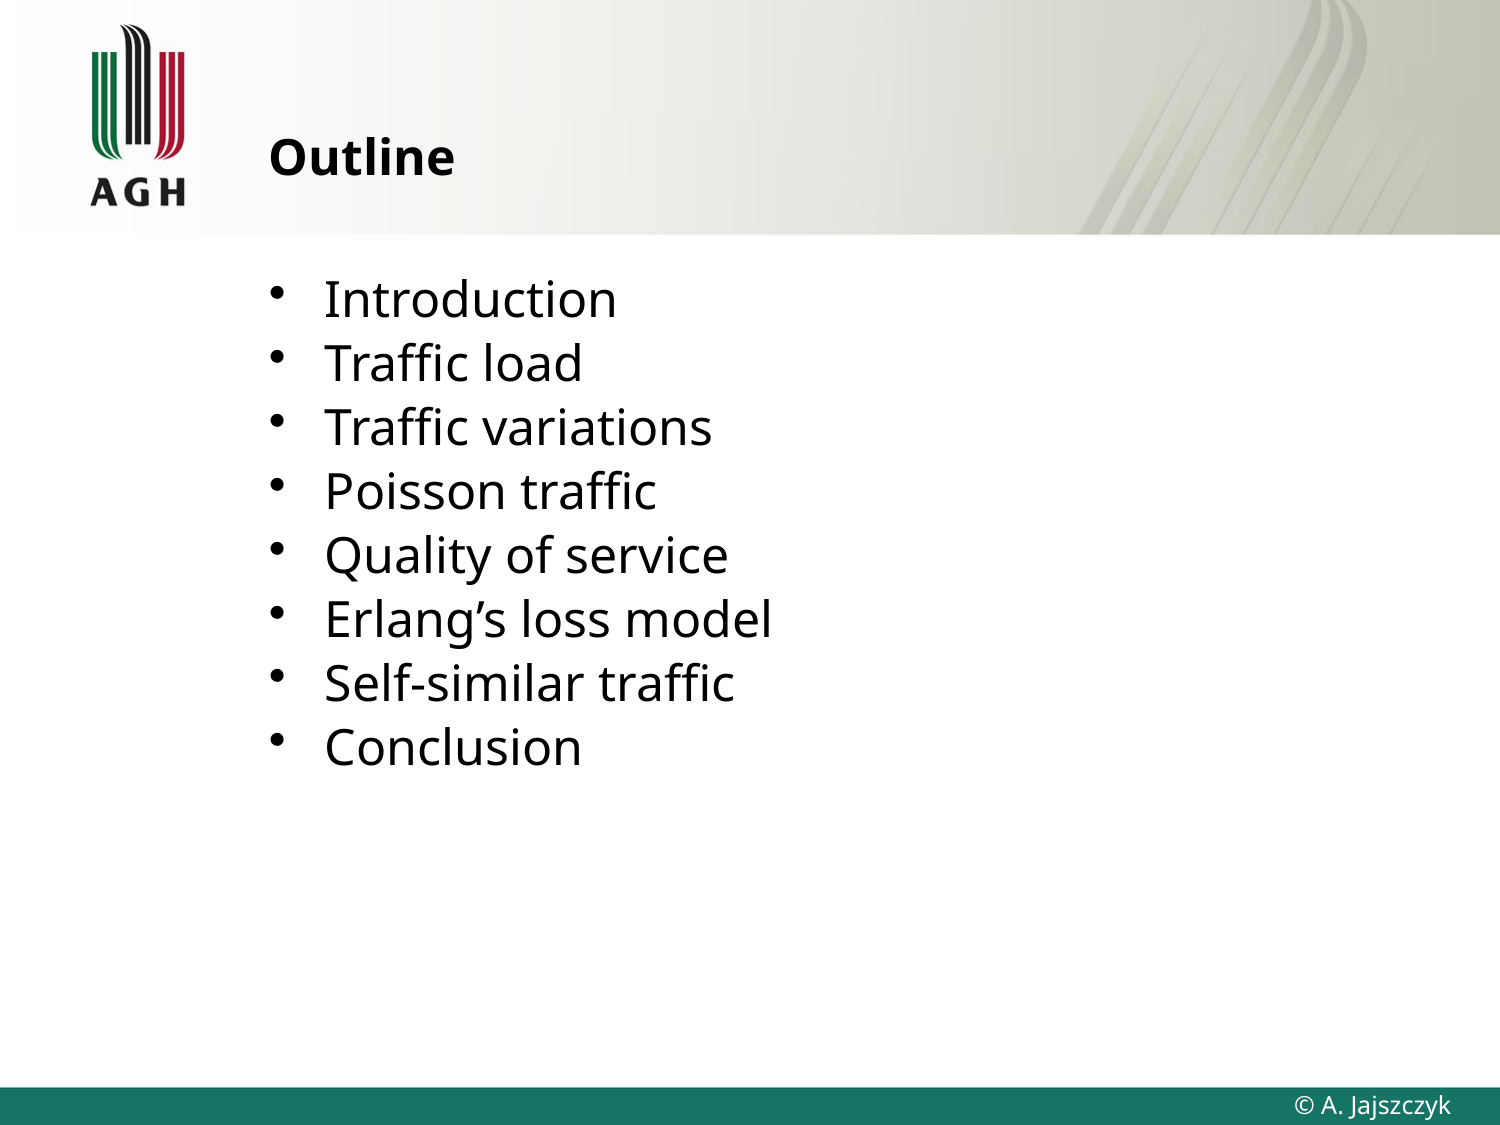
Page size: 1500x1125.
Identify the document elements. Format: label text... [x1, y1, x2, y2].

list Introduction Traffic load Traffic variations Poisson traffic Quality of service Erlang’s loss model Self-similar traffic Conclusion [253, 267, 1425, 1005]
title Outline [253, 78, 1425, 233]
picture [0, 0, 1500, 1125]
